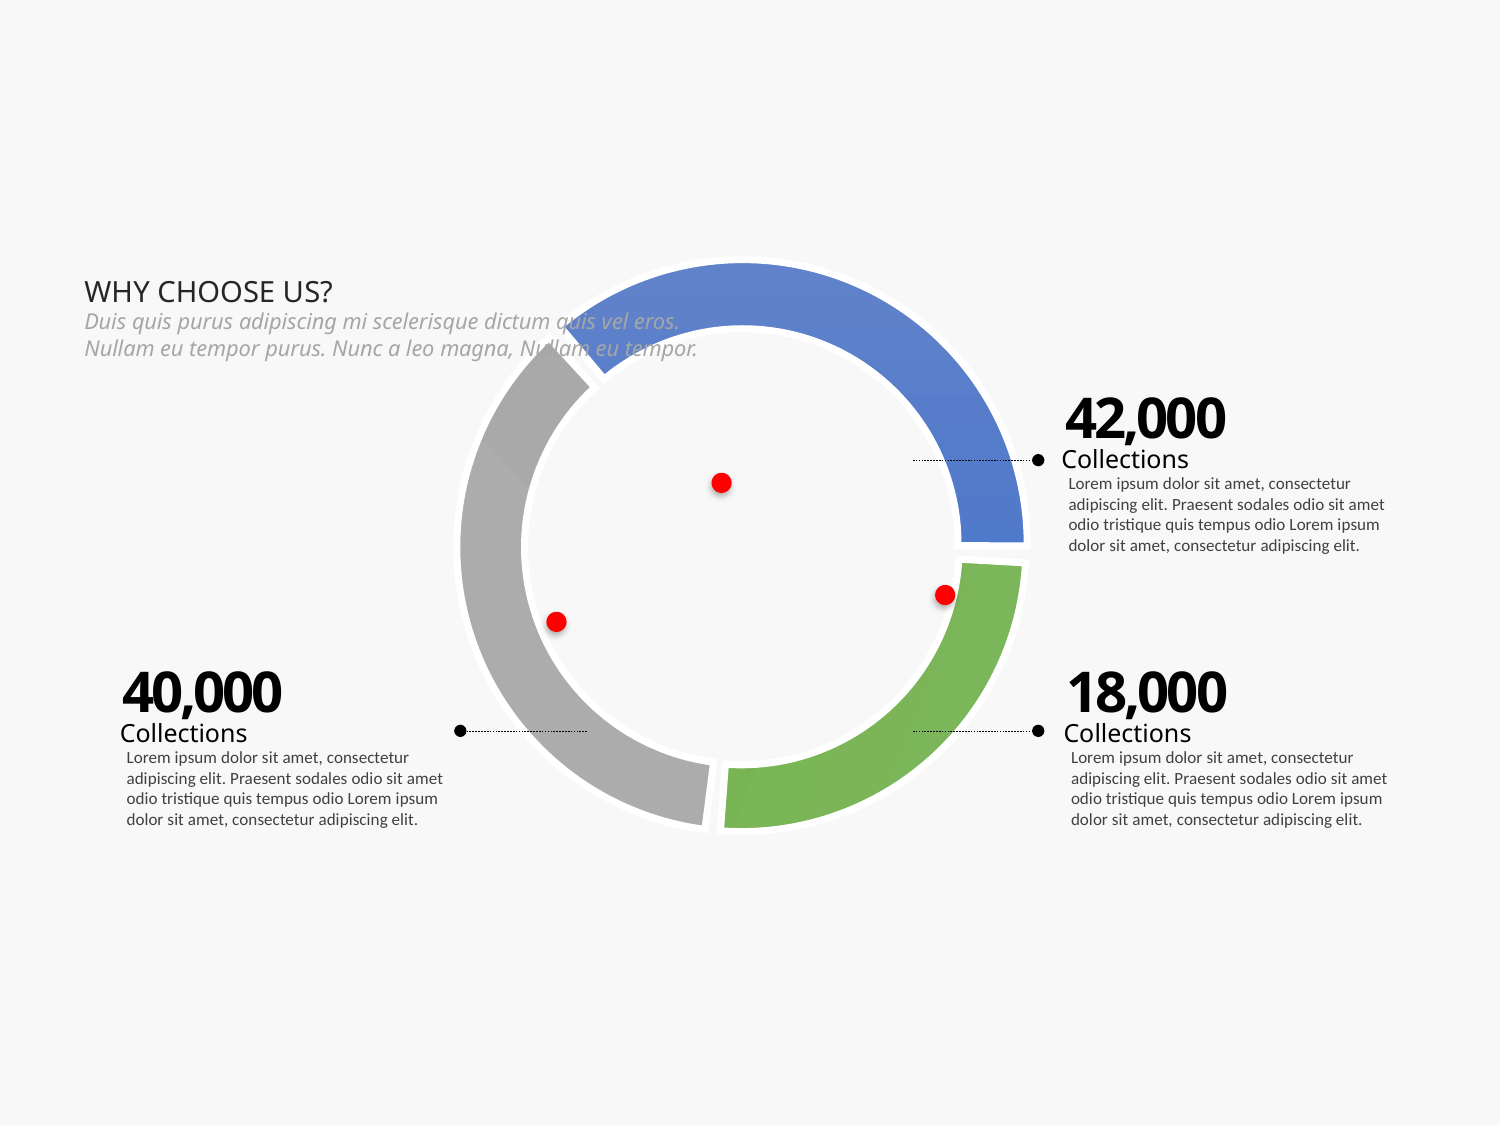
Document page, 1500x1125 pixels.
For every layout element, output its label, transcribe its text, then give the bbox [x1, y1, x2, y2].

text_box Lorem ipsum dolor sit amet, consectetur adipiscing elit. Praesent sodales odio sit amet odio tristique quis tempus odio Lorem ipsum dolor sit amet, consectetur adipiscing elit. [1057, 466, 1403, 561]
text_box 18,000 [1055, 650, 1240, 730]
text_box Collections [1052, 711, 1204, 753]
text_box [456, 259, 1028, 832]
text_box WHY CHOOSE US? Duis quis purus adipiscing mi scelerisque dictum quis vel eros. Nullam eu tempor purus. Nunc a leo magna, Nullam eu tempor. [76, 251, 712, 365]
text_box 40,000 [111, 650, 296, 730]
text_box 42,000 [1054, 376, 1239, 456]
text_box Collections [108, 711, 260, 753]
text_box Collections [1050, 438, 1201, 480]
text_box Lorem ipsum dolor sit amet, consectetur adipiscing elit. Praesent sodales odio sit amet odio tristique quis tempus odio Lorem ipsum dolor sit amet, consectetur adipiscing elit. [115, 740, 461, 835]
text_box Lorem ipsum dolor sit amet, consectetur adipiscing elit. Praesent sodales odio sit amet odio tristique quis tempus odio Lorem ipsum dolor sit amet, consectetur adipiscing elit. [1059, 740, 1405, 835]
